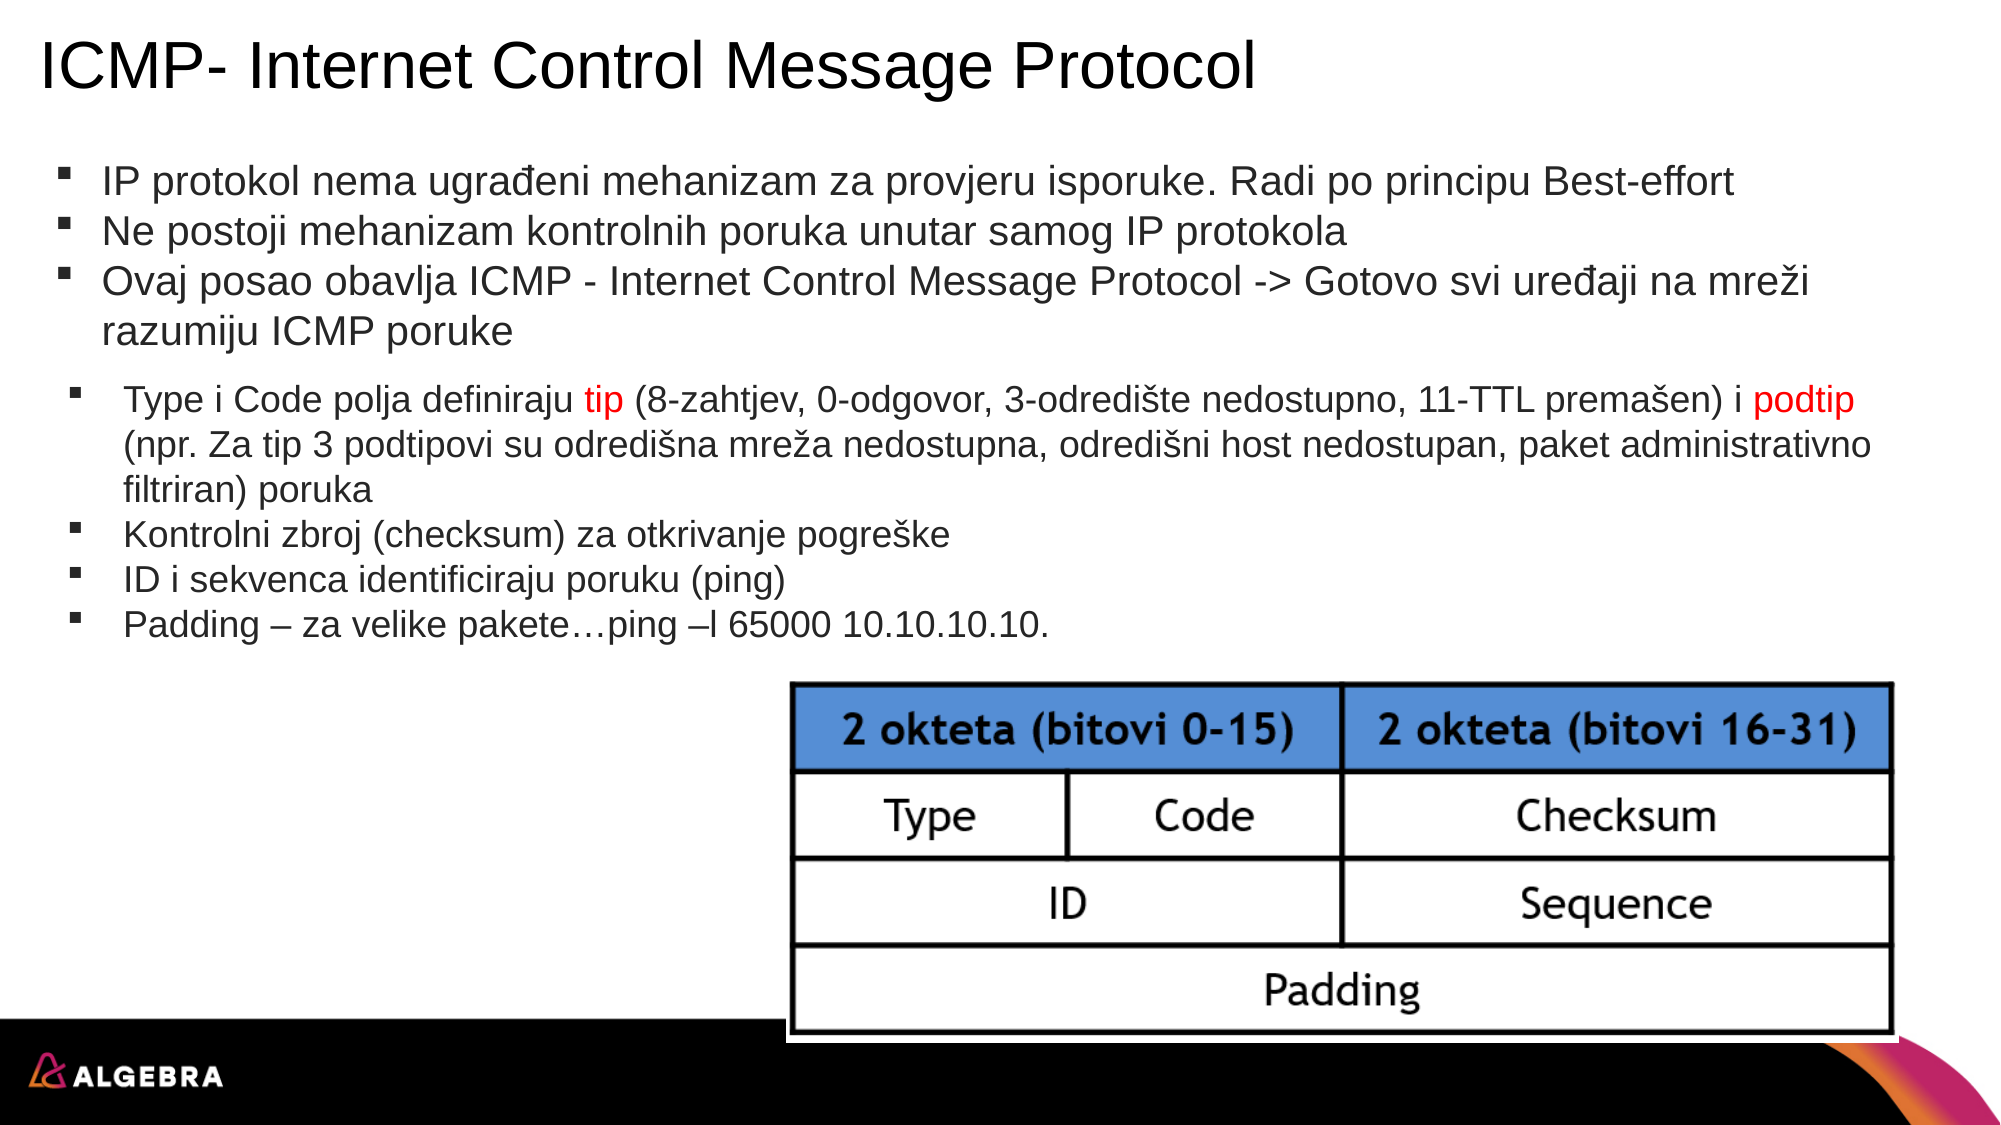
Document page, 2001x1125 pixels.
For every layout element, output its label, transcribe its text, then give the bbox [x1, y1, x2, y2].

title ICMP- Internet Control Message Protocol [39, 23, 1813, 146]
text_box IP protokol nema ugrađeni mehanizam za provjeru isporuke. Radi po principu Best-effort Ne postoji mehanizam kontrolnih poruka unutar samog IP protokola Ovaj posao obavlja ICMP - Internet Control Message Protocol -> Gotovo svi uređaji na mreži razumiju ICMP poruke [39, 146, 1936, 361]
picture [0, 0, 2001, 1125]
text_box Type i Code polja definiraju tip (8-zahtjev, 0-odgovor, 3-odredište nedostupno, 11-TTL premašen) i podtip (npr. Za tip 3 podtipovi su odredišna mreža nedostupna, odredišni host nedostupan, paket administrativno filtriran) poruka Kontrolni zbroj (checksum) za otkrivanje pogreške ID i sekvenca identificiraju poruku (ping) Padding – za velike pakete…ping –l 65000 10.10.10.10. [52, 367, 1948, 653]
